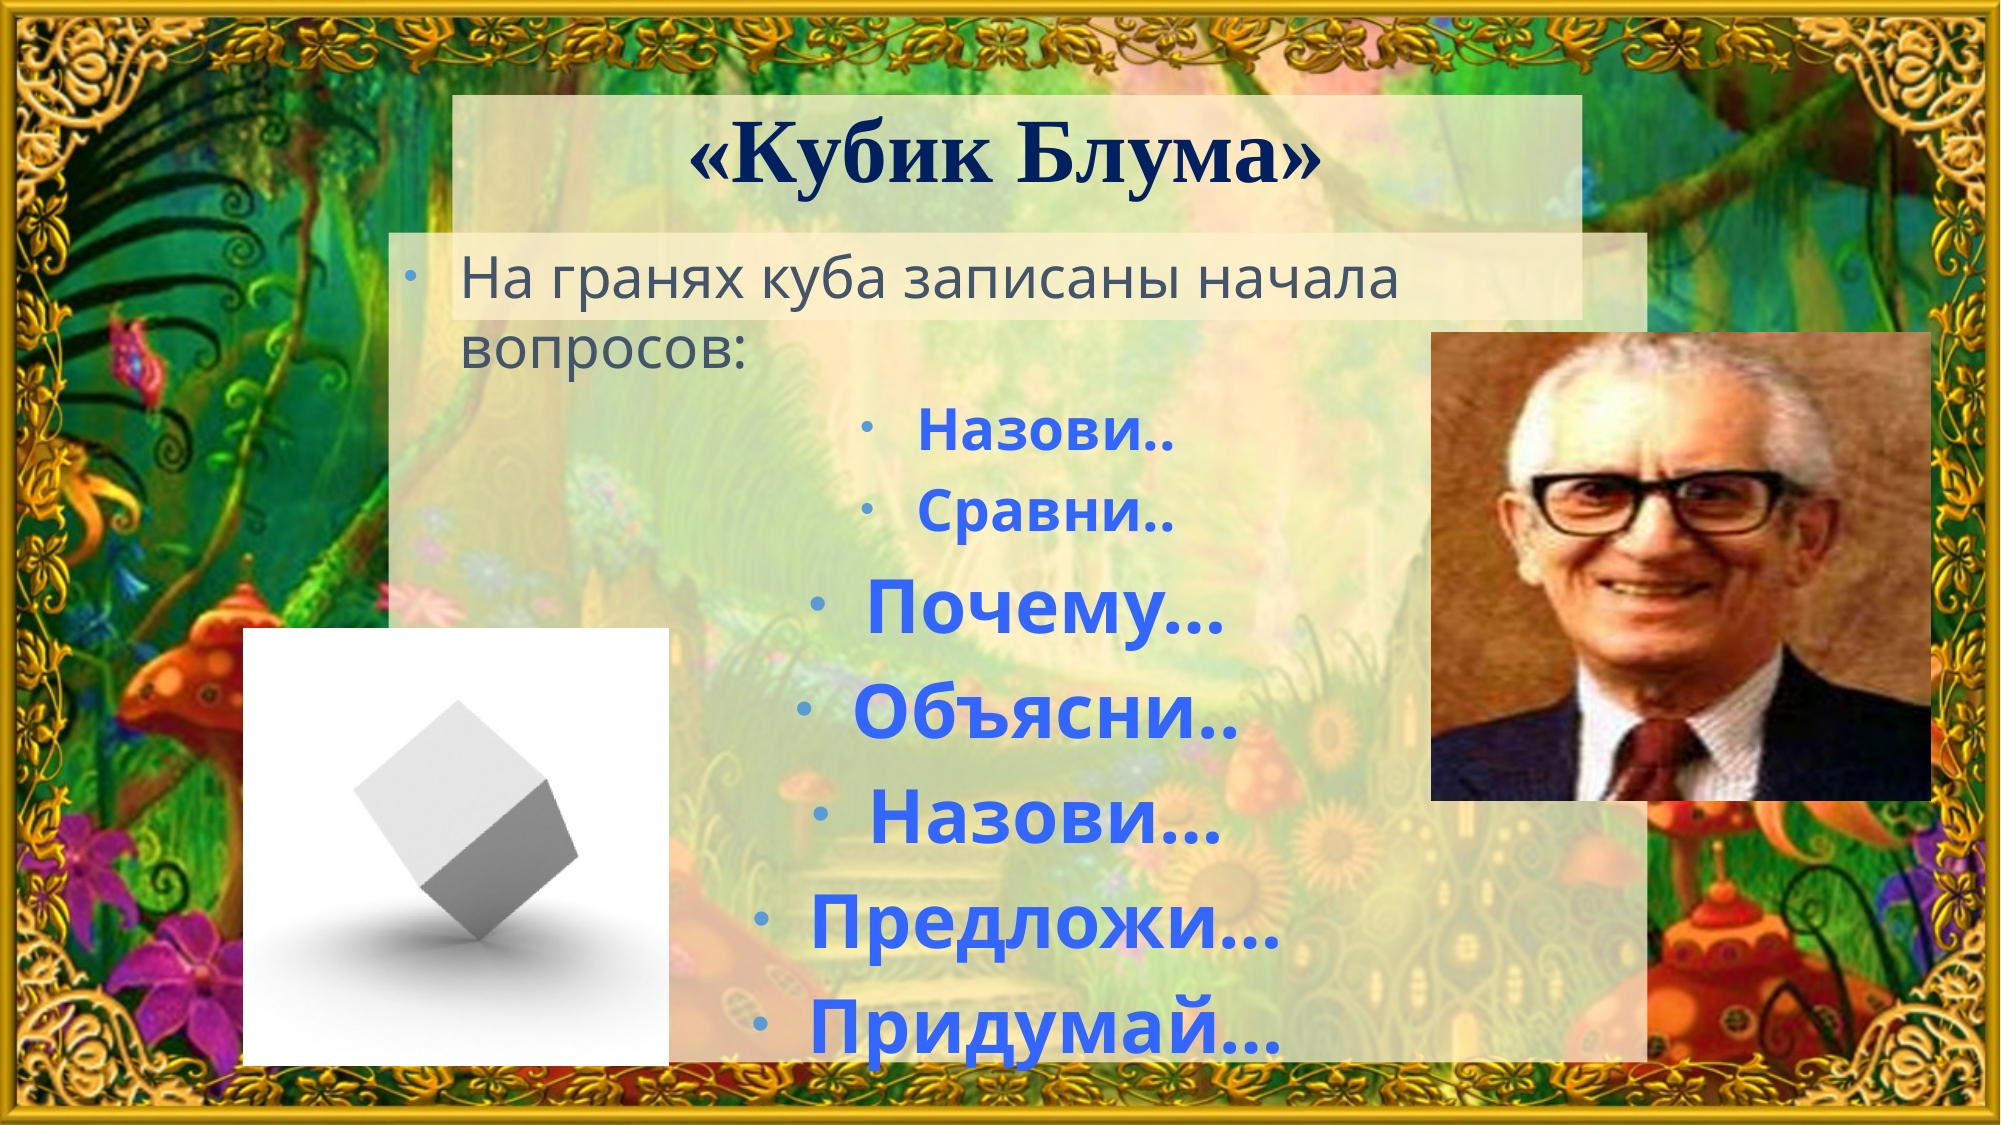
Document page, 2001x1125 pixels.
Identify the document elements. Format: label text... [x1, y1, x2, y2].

list На гранях куба записаны начала вопросов: Назови.. Сравни.. Почему… Объясни.. Назови… Предложи… Придумай… [388, 232, 1648, 1063]
title «Кубик Блума» [452, 95, 1583, 232]
picture [0, 0, 2001, 1125]
